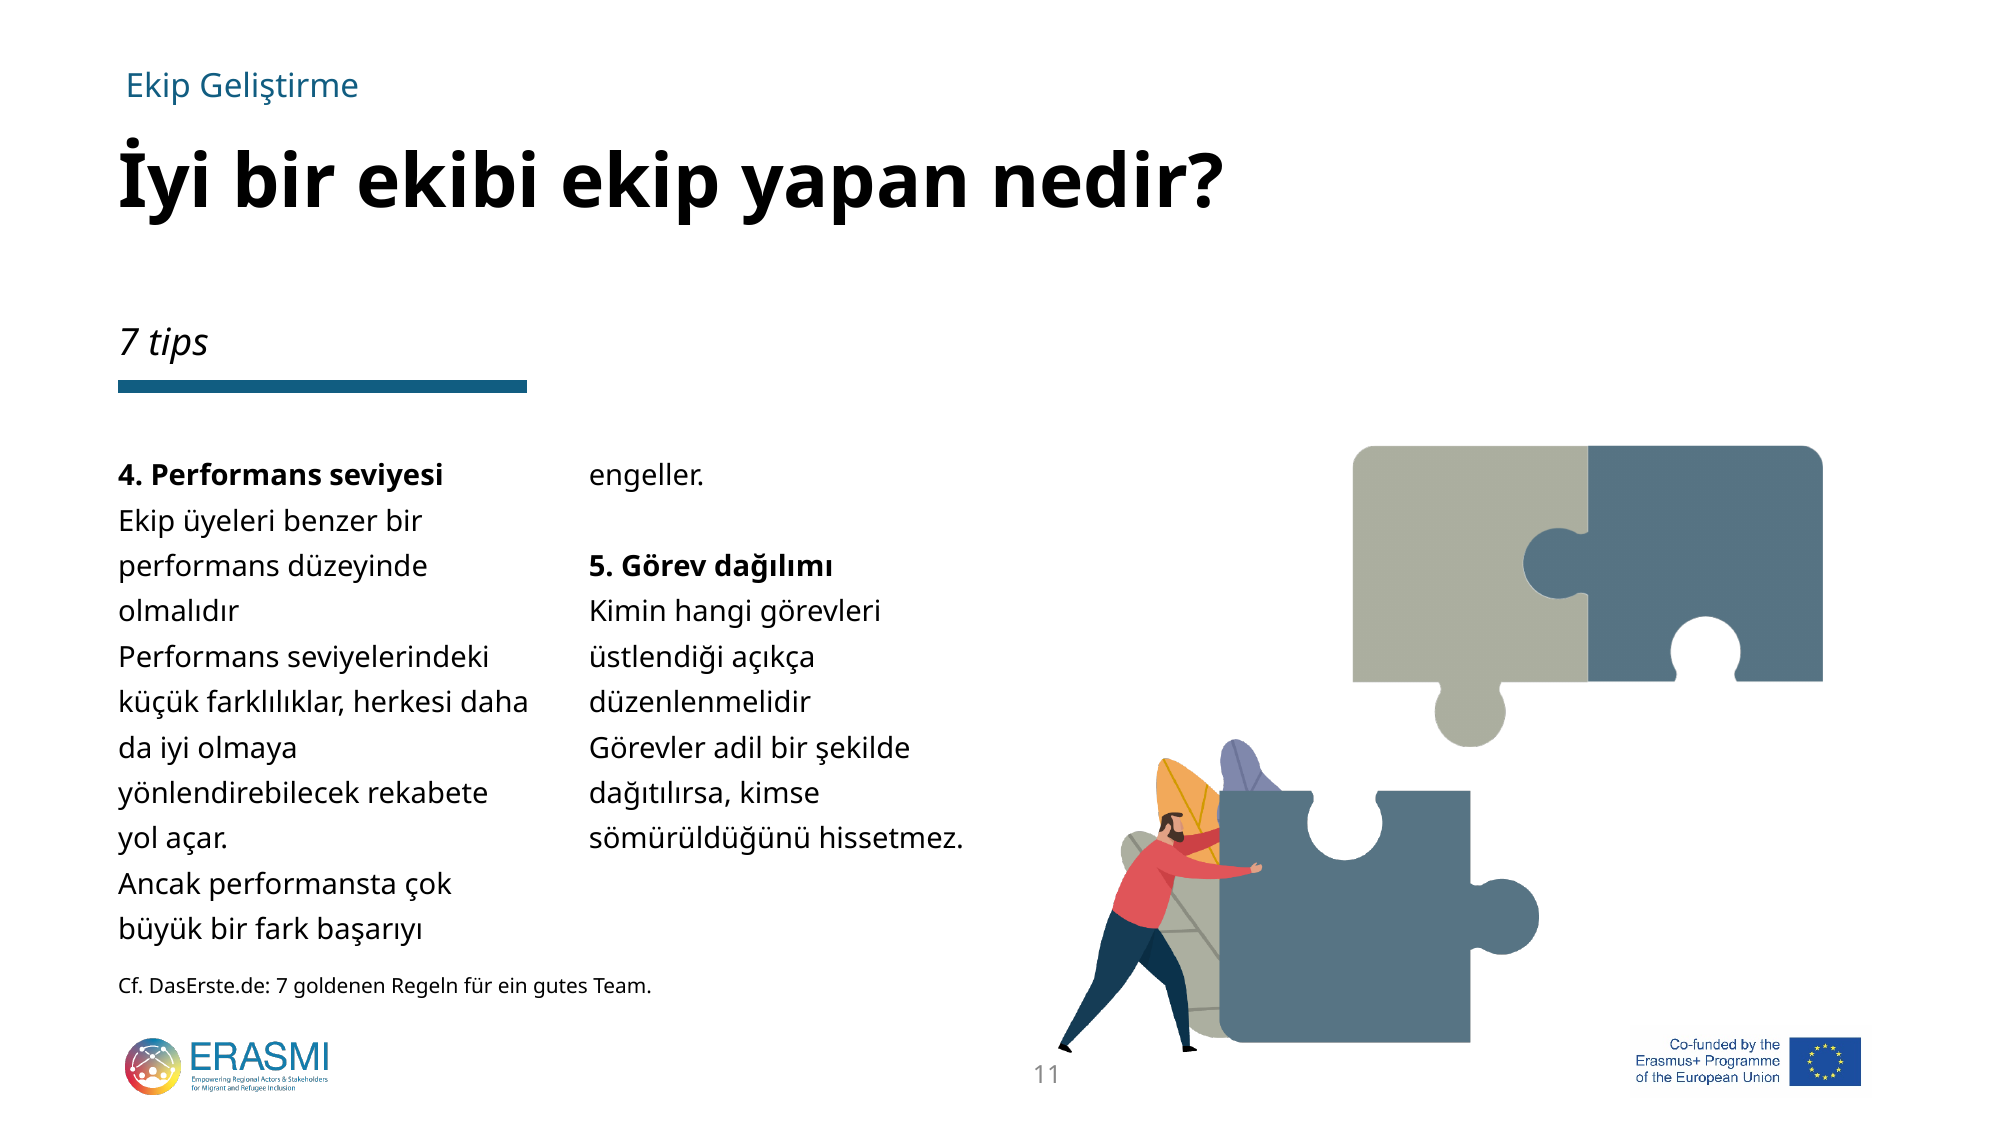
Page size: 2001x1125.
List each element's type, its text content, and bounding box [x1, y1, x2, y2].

list 4. Performans seviyesi Ekip üyeleri benzer bir performans düzeyinde olmalıdır Performans seviyelerindeki küçük farklılıklar, herkesi daha da iyi olmaya yönlendirebilecek rekabete yol açar. Ancak performansta çok büyük bir fark başarıyı engeller. 5. Görev dağılımı Kimin hangi görevleri üstlendiği açıkça düzenlenmelidir Görevler adil bir şekilde dağıtılırsa, kimse sömürüldüğünü hissetmez. [117, 445, 1350, 965]
picture [118, 1035, 332, 1098]
title İyi bir ekibi ekip yapan nedir? [117, 138, 1472, 297]
text_box [117, 188, 1299, 262]
picture [1630, 1025, 1872, 1098]
text_box Cf. DasErste.de: 7 goldenen Regeln für ein gutes Team. [118, 964, 1052, 1011]
list 7 tips [117, 304, 528, 364]
picture [1057, 445, 1823, 1054]
